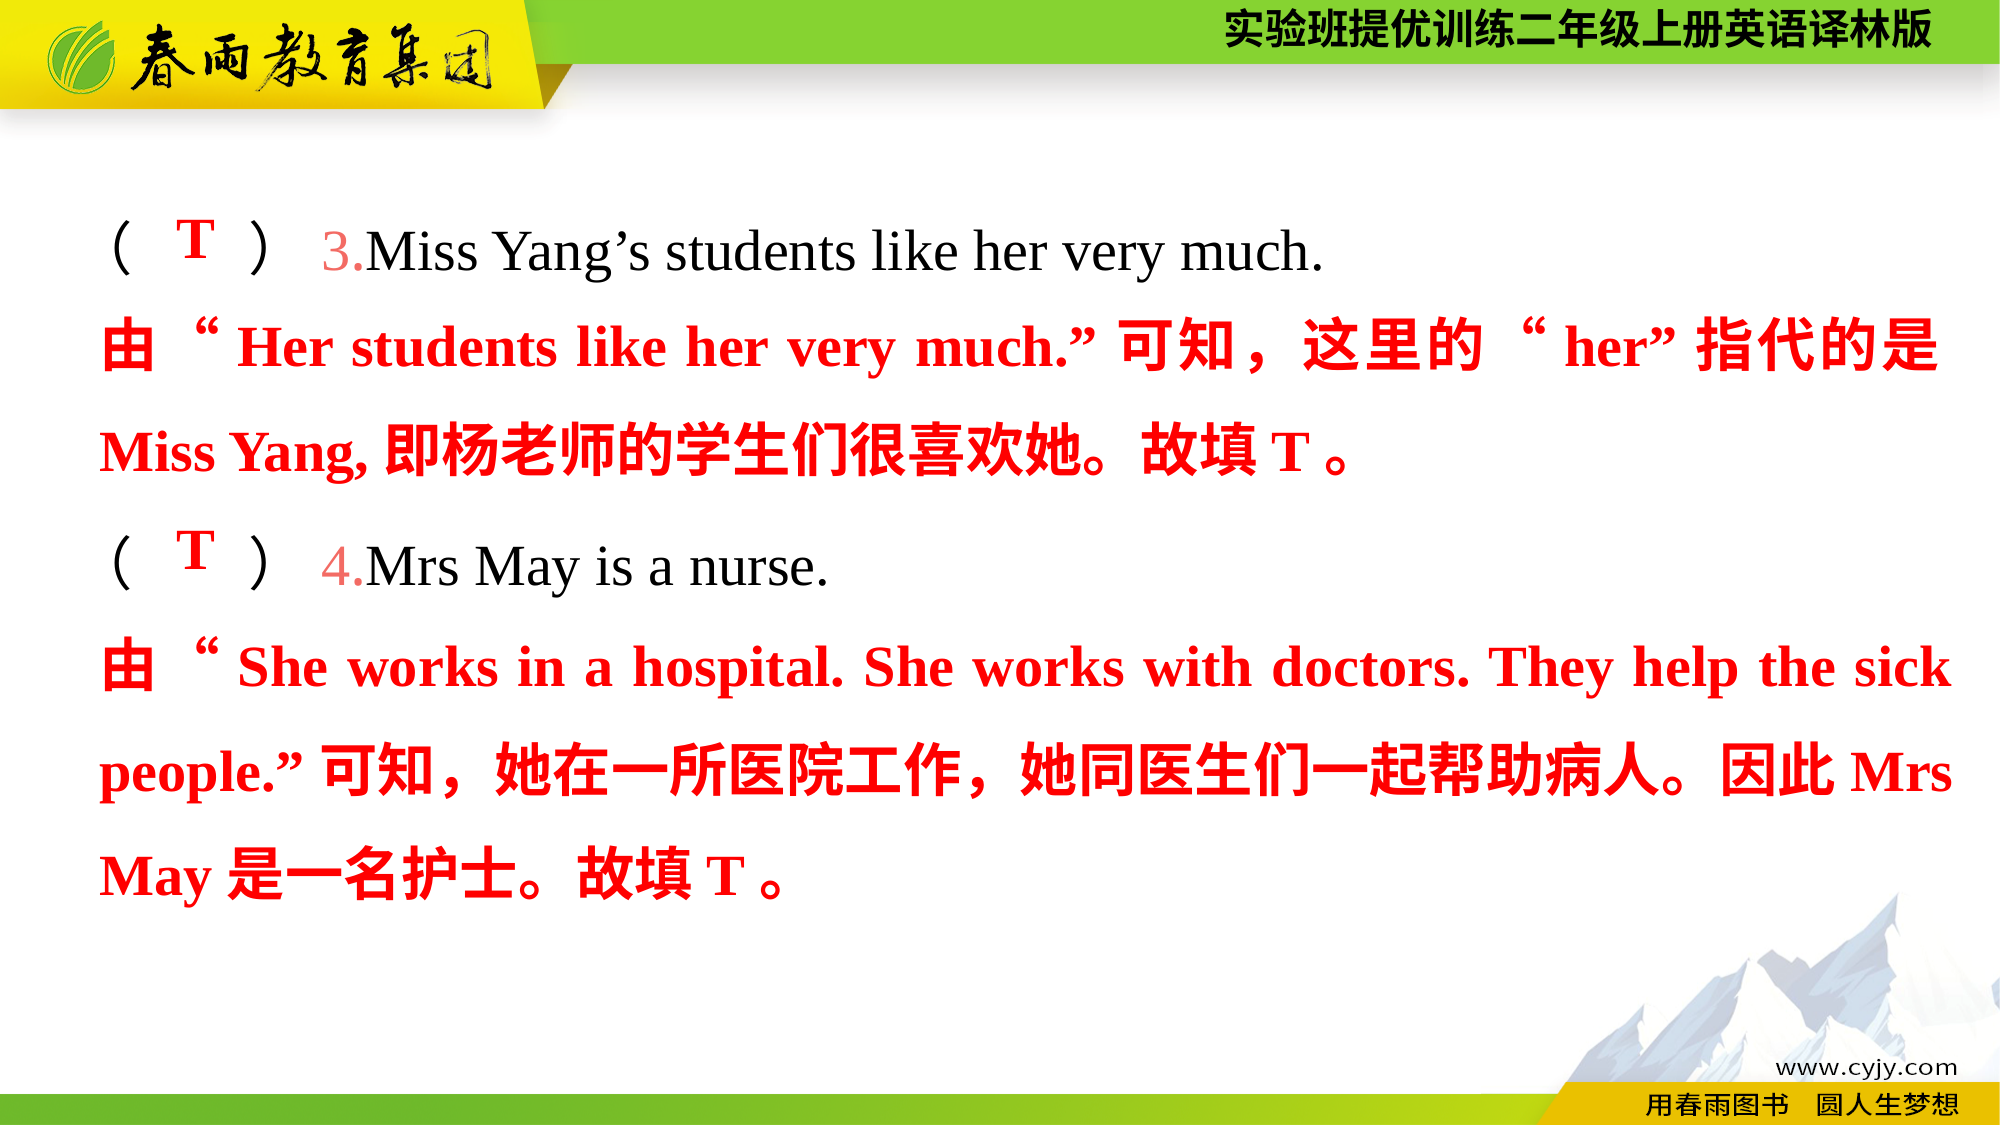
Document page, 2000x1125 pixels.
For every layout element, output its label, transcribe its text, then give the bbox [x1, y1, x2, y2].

text_box T [161, 503, 231, 589]
text_box 由“She works in a hospital. She works with doctors. They help the sick people.”可知，她在一所医院工作，她同医生们一起帮助病人。因此Mrs May是一名护士。故填T。 [84, 585, 1969, 916]
text_box 由“Her students like her very much.”可知，这里的“her”指代的是Miss Yang,即杨老师的学生们很喜欢她。故填T。 [84, 265, 1969, 491]
list （ ）3.Miss Yang’s students like her very much. （ ）4.Mrs May is a nurse. [59, 169, 1944, 609]
picture [0, 0, 2000, 1125]
text_box T [161, 193, 231, 278]
